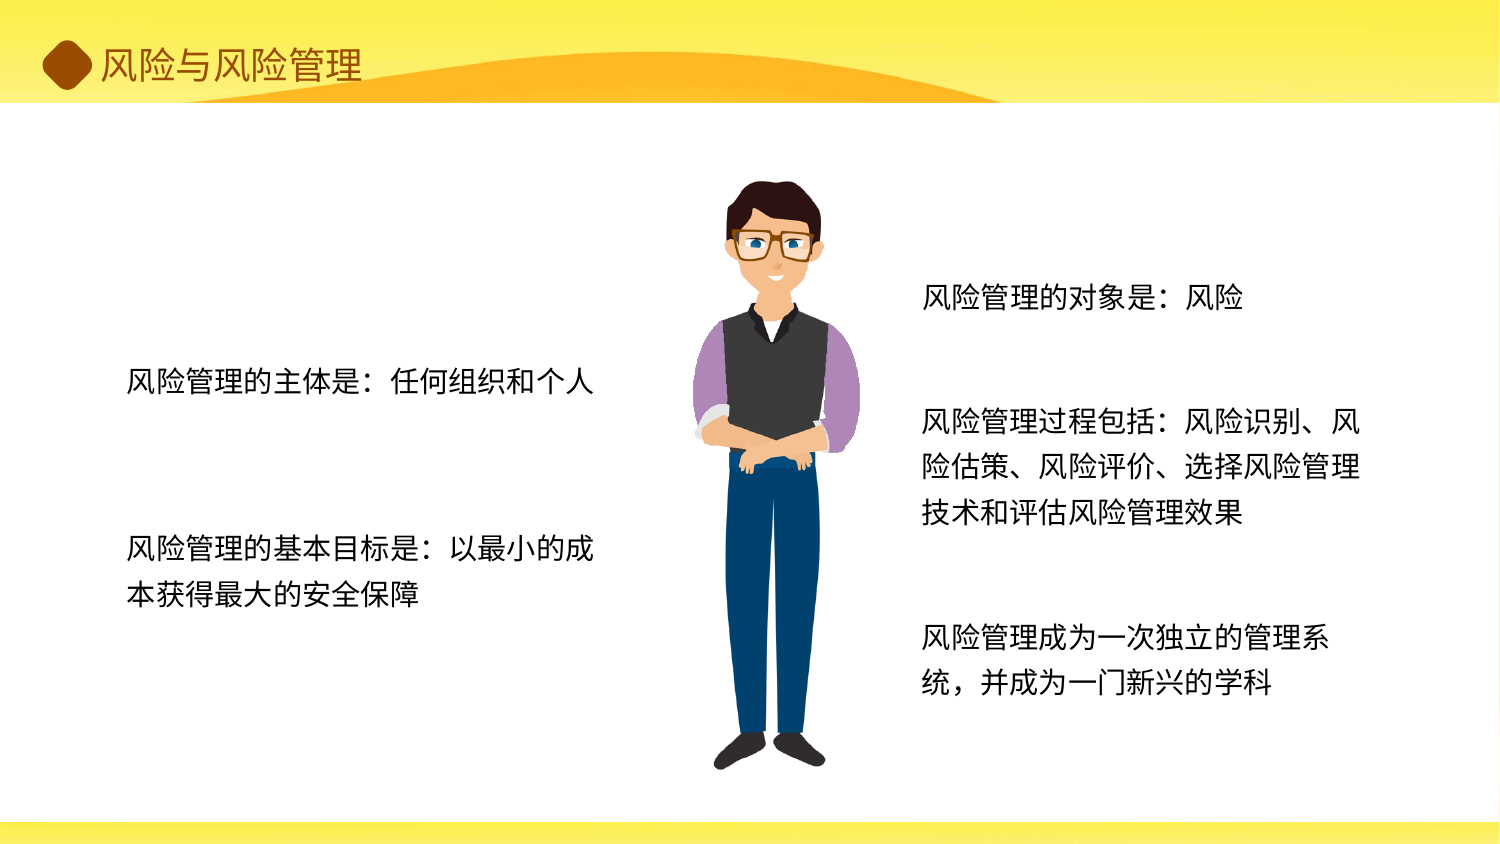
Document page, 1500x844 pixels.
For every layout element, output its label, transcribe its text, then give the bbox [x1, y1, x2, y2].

picture [0, 0, 1500, 102]
text_box 风险管理过程包括：风险识别、风险估策、风险评价、选择风险管理技术和评估风险管理效果 [907, 385, 1403, 537]
picture [662, 171, 891, 782]
text_box 风险管理成为一次独立的管理系统，并成为一门新兴的学科 [907, 601, 1347, 708]
text_box 风险管理的主体是：任何组织和个人 [112, 345, 623, 406]
text_box 风险管理的对象是：风险 [907, 261, 1347, 322]
picture [0, 822, 1500, 844]
text_box 风险管理的基本目标是：以最小的成本获得最大的安全保障 [112, 512, 623, 619]
